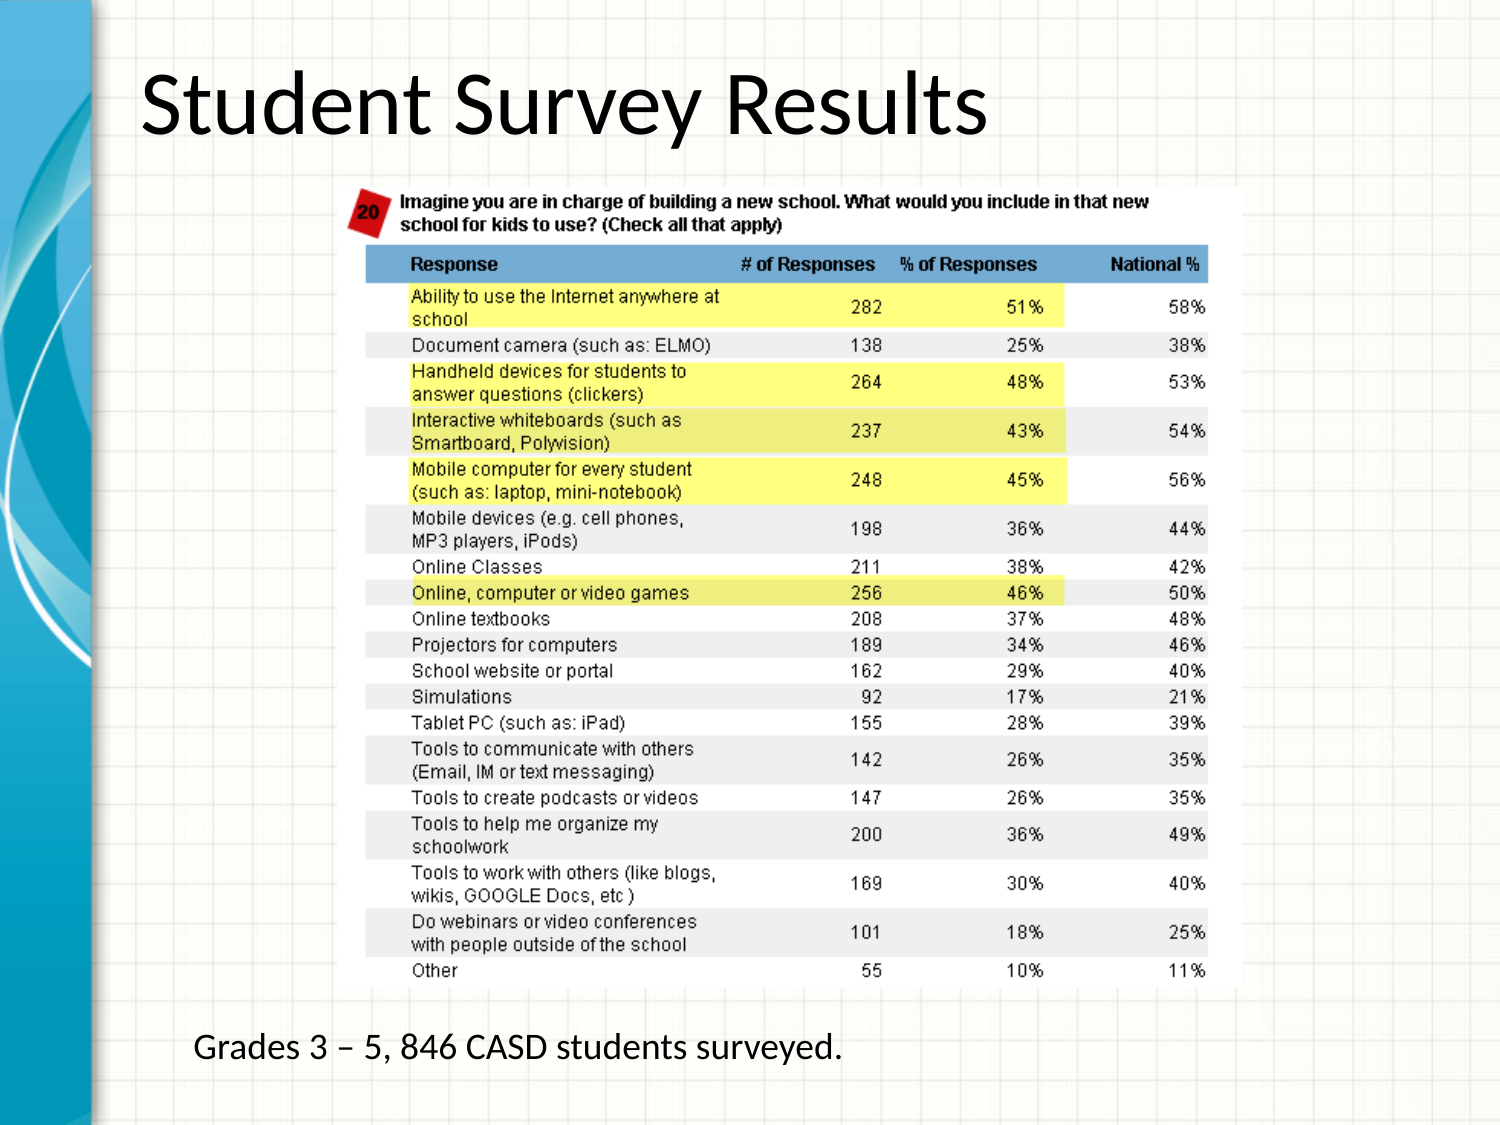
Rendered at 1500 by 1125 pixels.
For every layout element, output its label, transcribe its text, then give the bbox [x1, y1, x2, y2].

text_box Grades 3 – 5, 846 CASD students surveyed. [178, 1014, 860, 1075]
picture [0, 0, 1500, 1125]
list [337, 187, 1242, 988]
title Student Survey Results [125, 4, 1450, 192]
